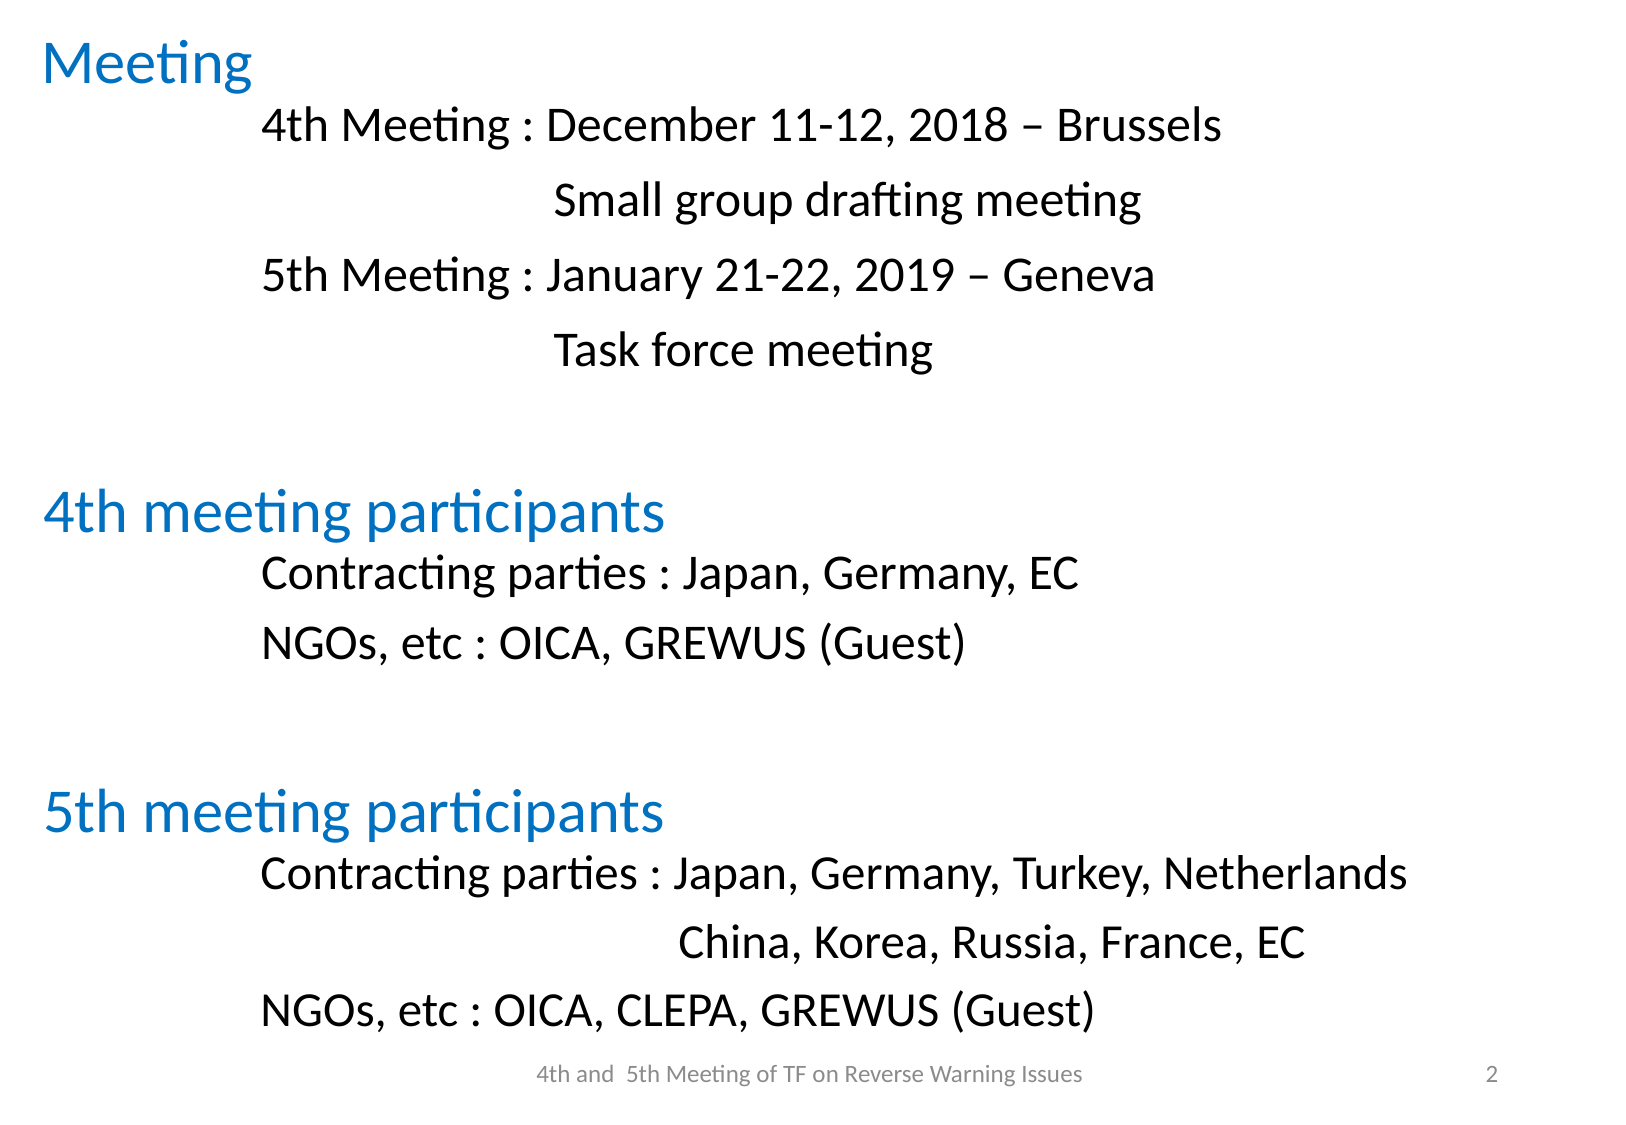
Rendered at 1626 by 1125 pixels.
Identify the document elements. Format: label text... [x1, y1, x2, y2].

text_box Contracting parties : Japan, Germany, EC NGOs, etc : OICA, GREWUS (Guest) [246, 532, 1460, 744]
text_box Contracting parties : Japan, Germany, Turkey, Netherlands China, Korea, Russia, France, EC NGOs, etc : OICA, CLEPA, GREWUS (Guest) [245, 833, 1459, 1045]
list 4th Meeting : December 11-12, 2018 – Brussels Small group drafting meeting 5th Meeting : January 21-22, 2019 – Geneva Task force meeting [245, 91, 1346, 329]
text_box Meeting 4th meeting participants 5th meeting participants [0, 13, 1584, 928]
footer 4th and 5th Meeting of TF on Reverse Warning Issues [517, 1042, 1103, 1103]
slide_number 2 [1147, 1042, 1514, 1103]
